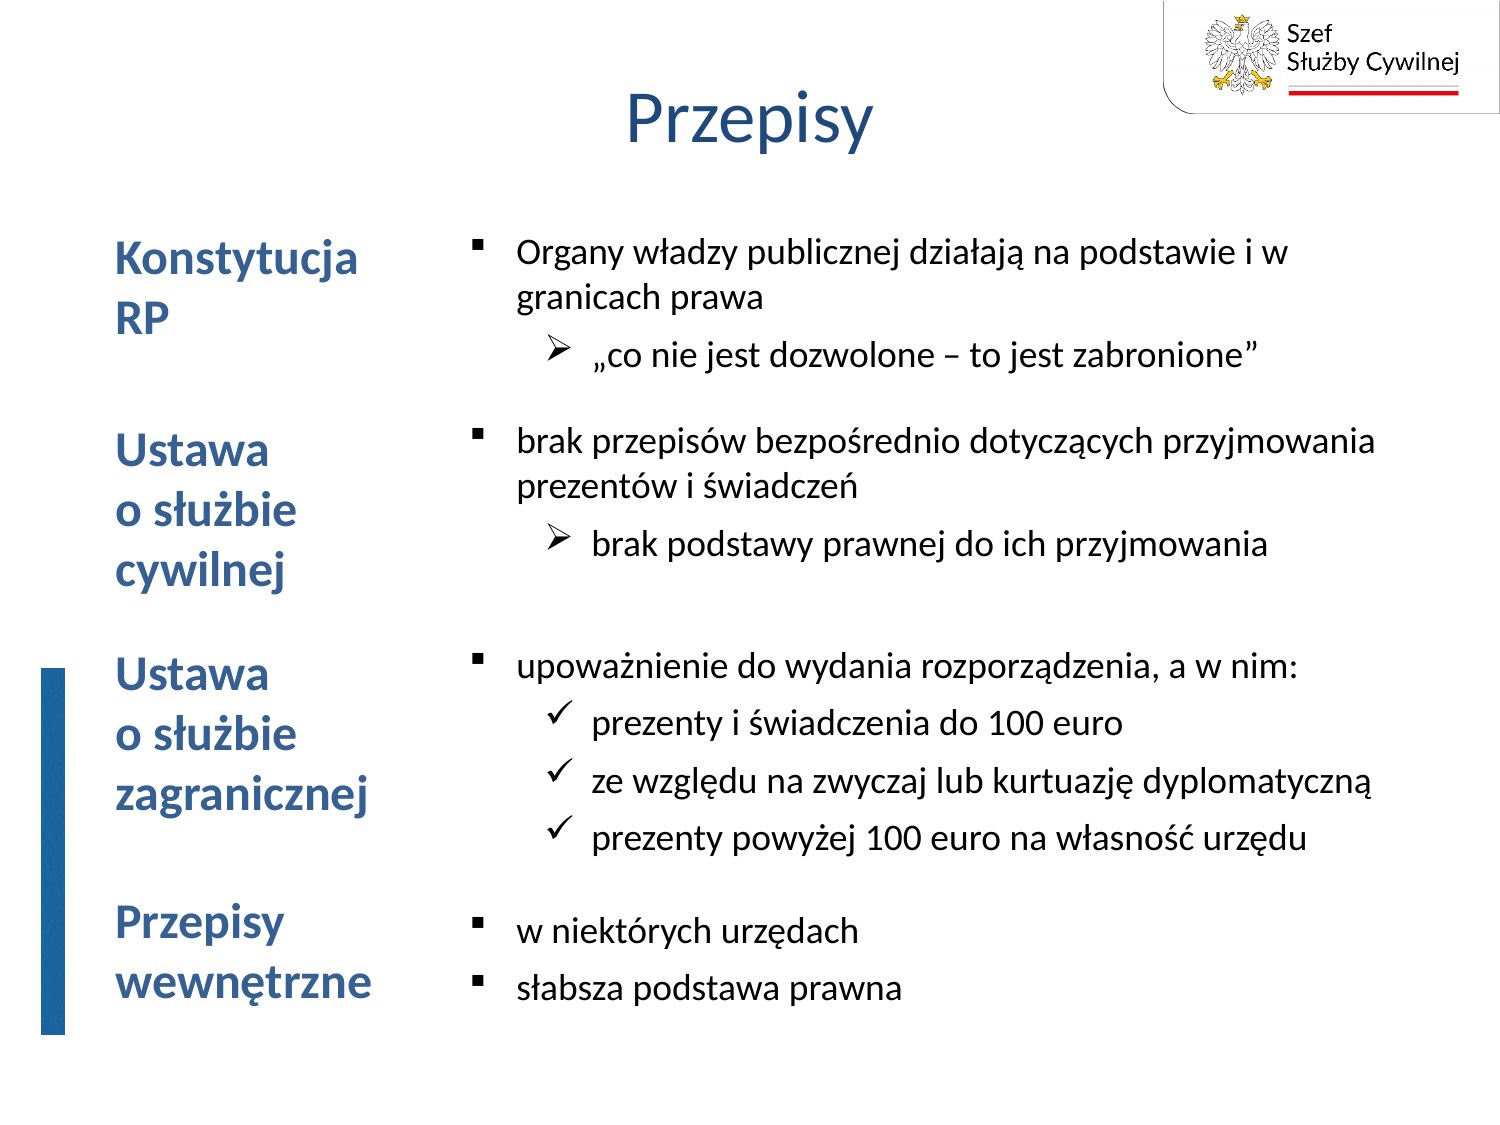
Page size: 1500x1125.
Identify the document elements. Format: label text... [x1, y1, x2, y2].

text_box Ustawa o służbie cywilnej [100, 408, 432, 610]
text_box Konstytucja RP [100, 216, 432, 408]
text_box Organy władzy publicznej działają na podstawie i w granicach prawa „co nie jest dozwolone ̶ to jest zabronione” [454, 219, 1365, 383]
text_box Ustawa o służbie zagranicznej [100, 633, 432, 834]
text_box w niektórych urzędach słabsza podstawa prawna [454, 898, 1400, 1016]
title Przepisy [100, 60, 1400, 185]
text_box brak przepisów bezpośrednio dotyczących przyjmowania prezentów i świadczeń brak podstawy prawnej do ich przyjmowania [454, 408, 1400, 572]
picture [1163, 0, 1500, 114]
text_box Przepisy wewnętrzne [100, 881, 432, 1017]
picture [41, 668, 65, 1035]
text_box upoważnienie do wydania rozporządzenia, a w nim: prezenty i świadczenia do 100 euro ze względu na zwyczaj lub kurtuazję dyplomatyczną prezenty powyżej 100 euro na własność urzędu [454, 633, 1400, 866]
